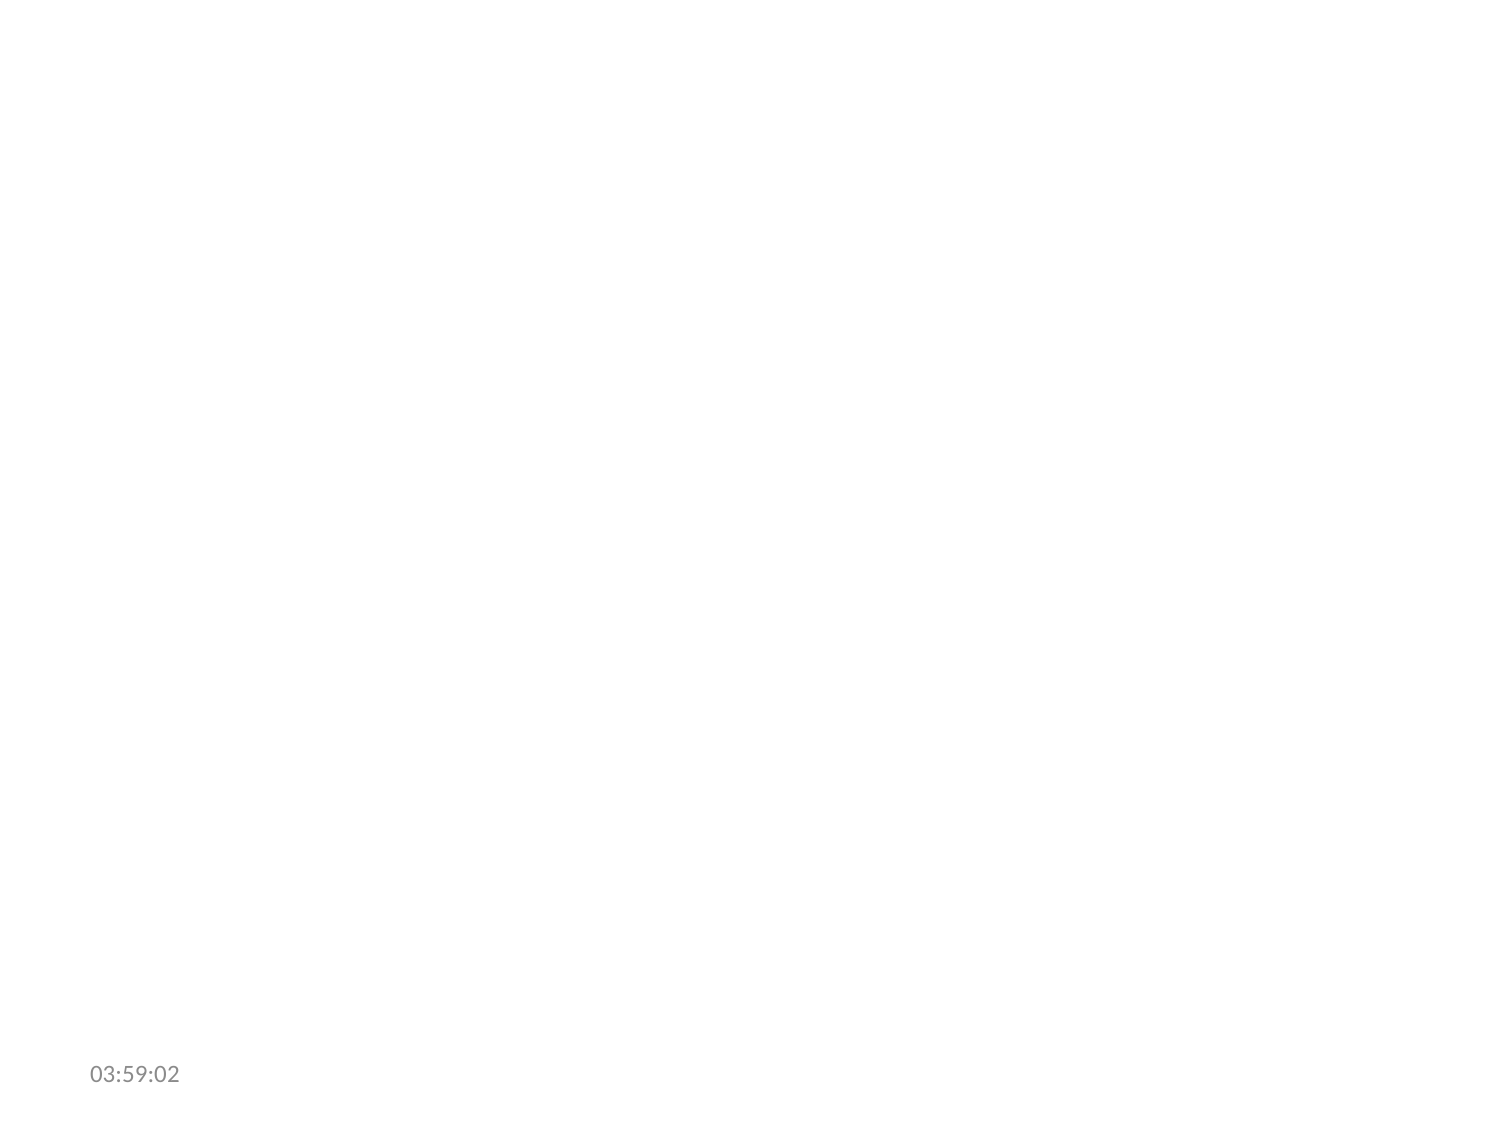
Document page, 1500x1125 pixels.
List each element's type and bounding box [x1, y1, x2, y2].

slide_number [75, 1042, 425, 1103]
